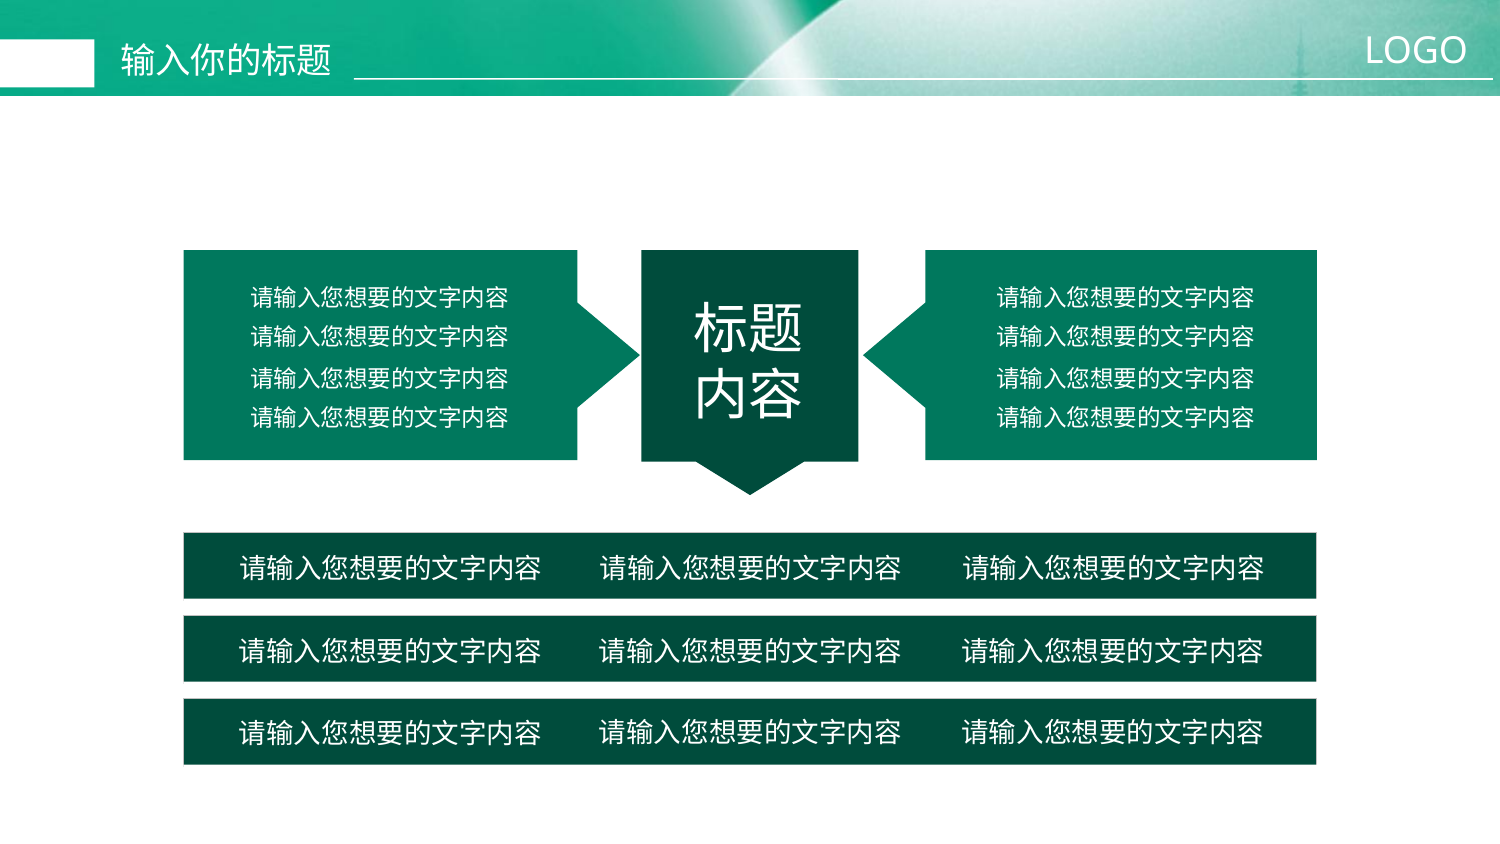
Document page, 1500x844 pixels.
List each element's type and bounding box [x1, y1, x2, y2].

text_box [862, 249, 1317, 461]
picture [0, 0, 1500, 96]
text_box [183, 698, 1318, 767]
text_box [641, 249, 859, 496]
text_box [183, 615, 1318, 684]
text_box [183, 531, 1318, 601]
text_box [183, 249, 640, 461]
